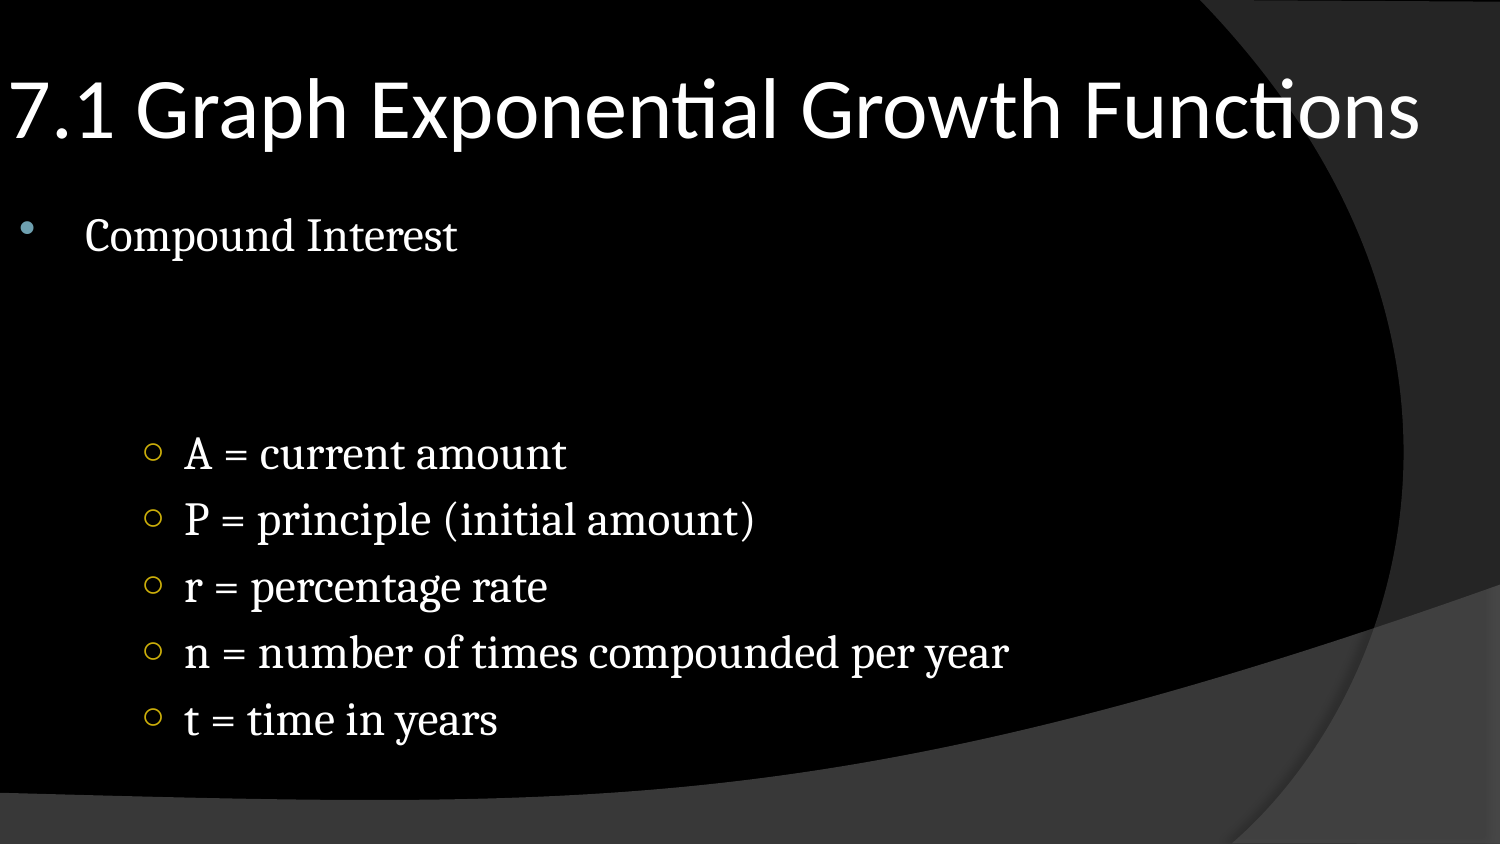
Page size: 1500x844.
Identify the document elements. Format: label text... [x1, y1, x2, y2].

title 7.1 Graph Exponential Growth Functions [0, 33, 1500, 175]
